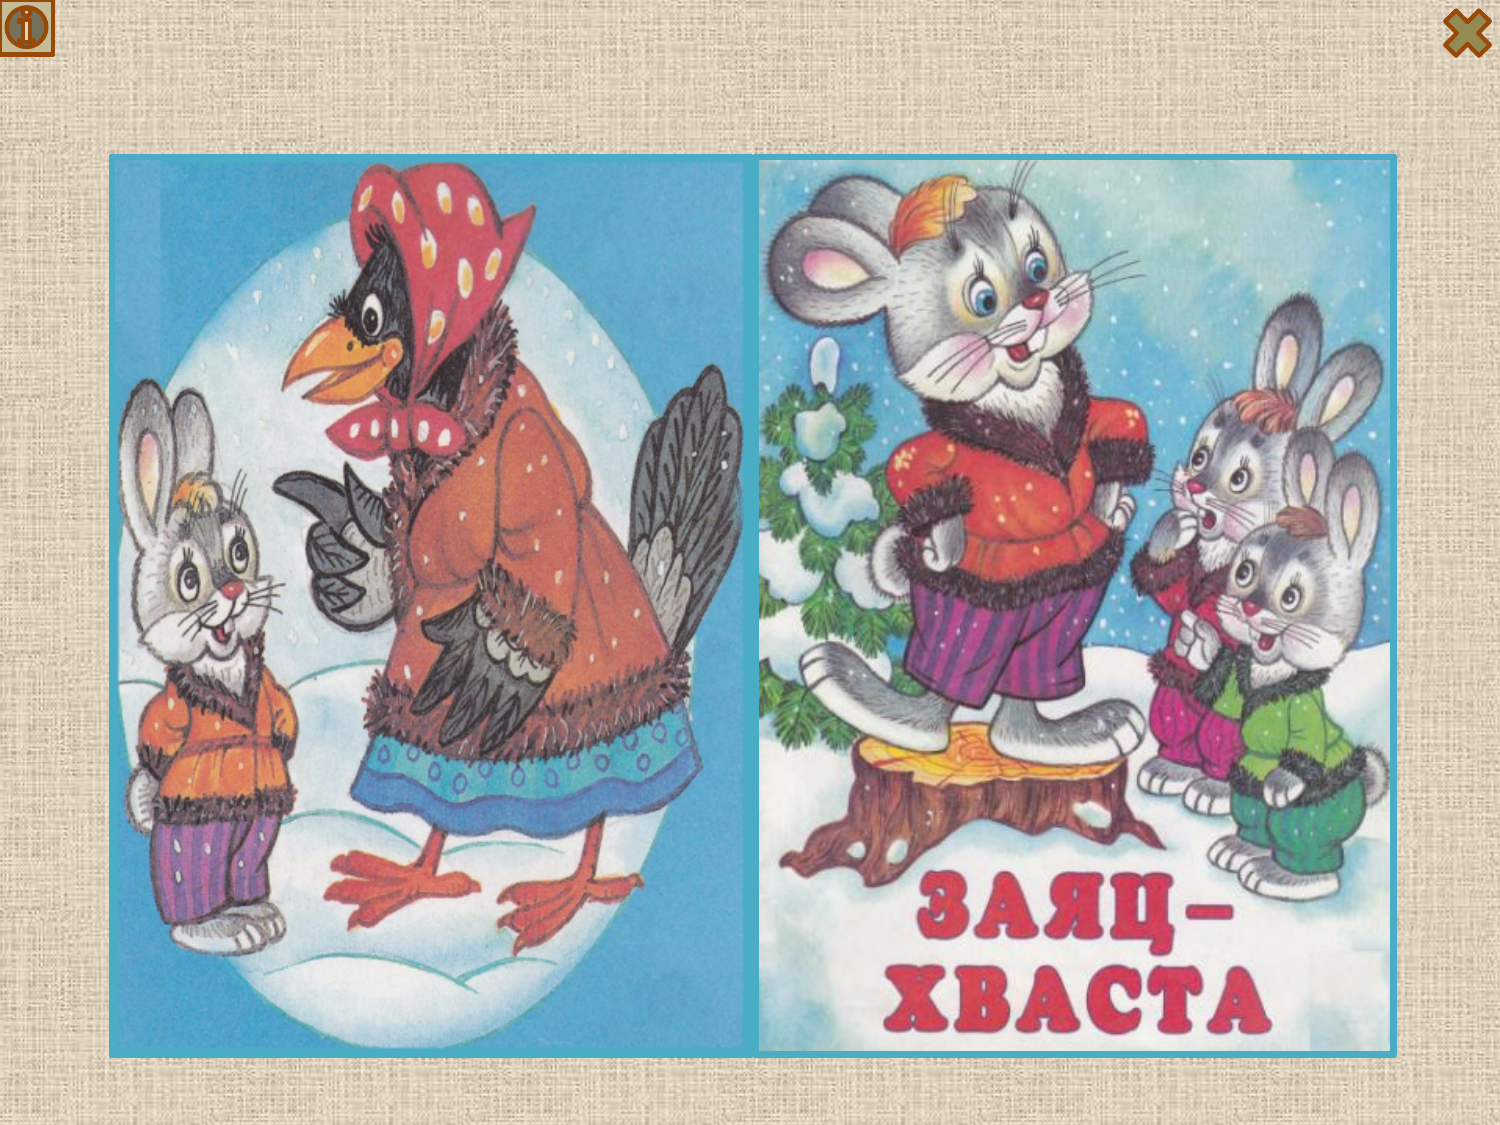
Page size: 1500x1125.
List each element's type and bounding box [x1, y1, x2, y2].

text_box [1443, 8, 1492, 58]
text_box [110, 155, 752, 1057]
text_box [0, 0, 55, 57]
picture [0, 0, 1500, 1125]
text_box [754, 155, 1396, 1057]
